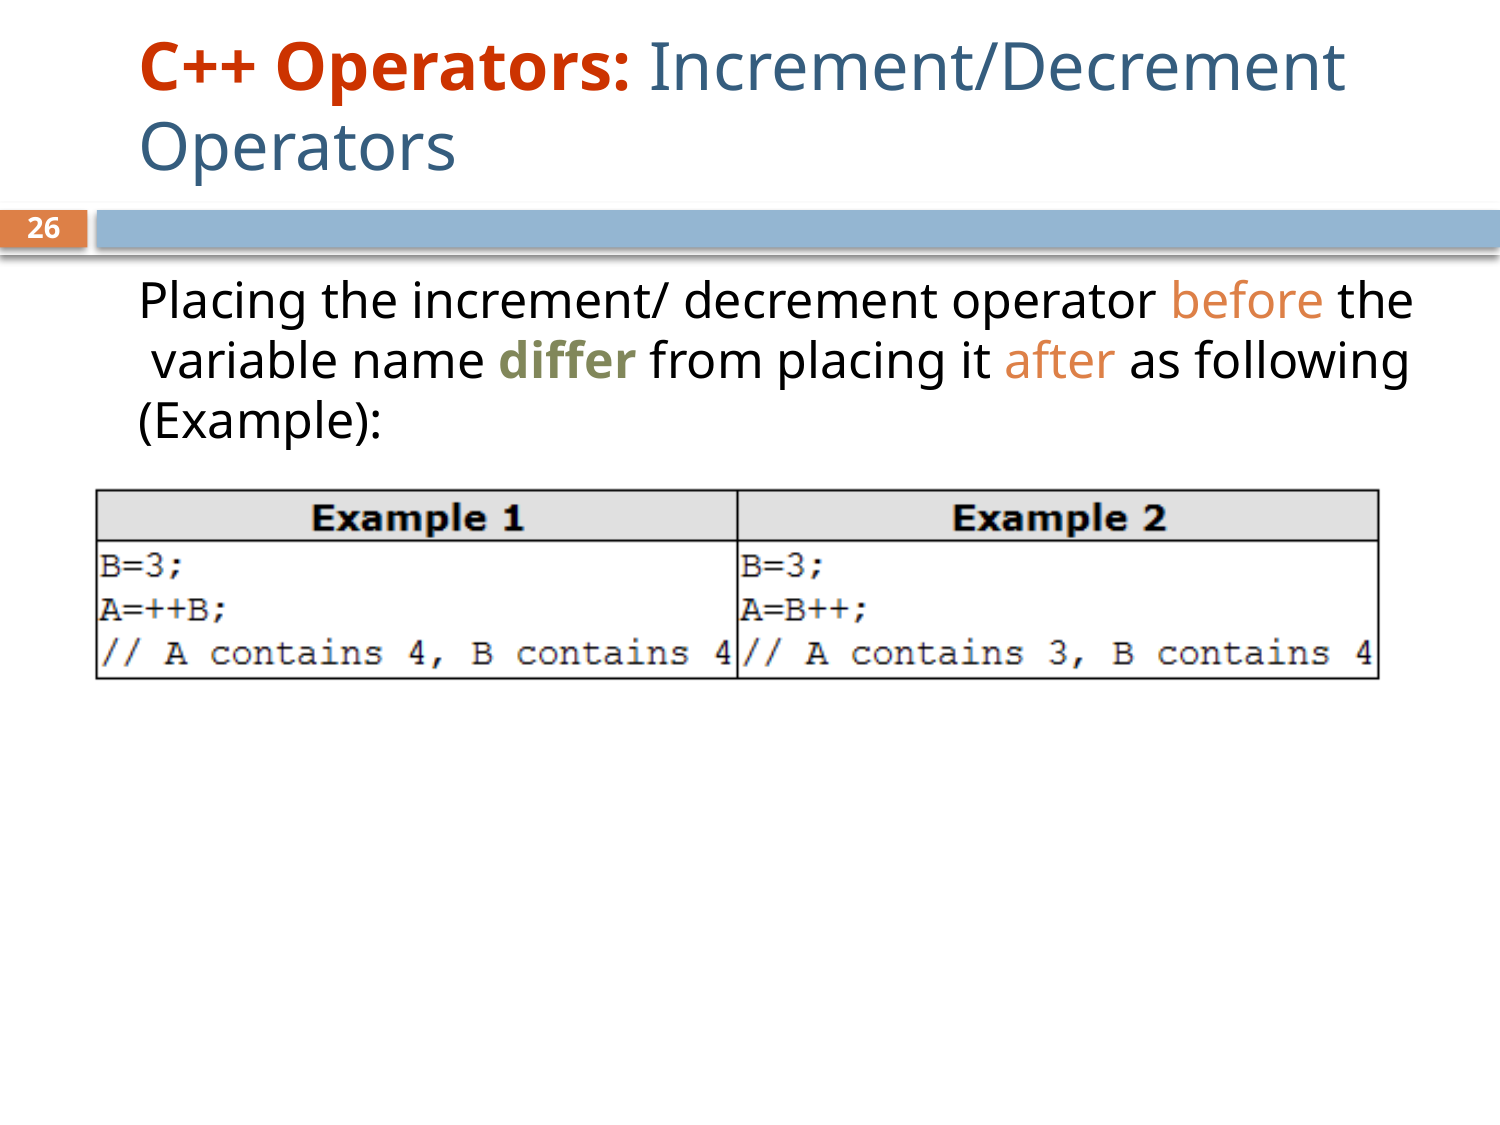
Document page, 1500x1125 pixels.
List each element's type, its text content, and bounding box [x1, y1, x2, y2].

text_box C++ Operators: Increment/Decrement Operators [123, 35, 1431, 173]
picture [88, 467, 1436, 717]
title [99, 37, 1438, 200]
text_box Placing the increment/ decrement operator before the variable name differ from placing it after as following (Example): [123, 260, 1435, 456]
slide_number 26 [0, 208, 88, 249]
